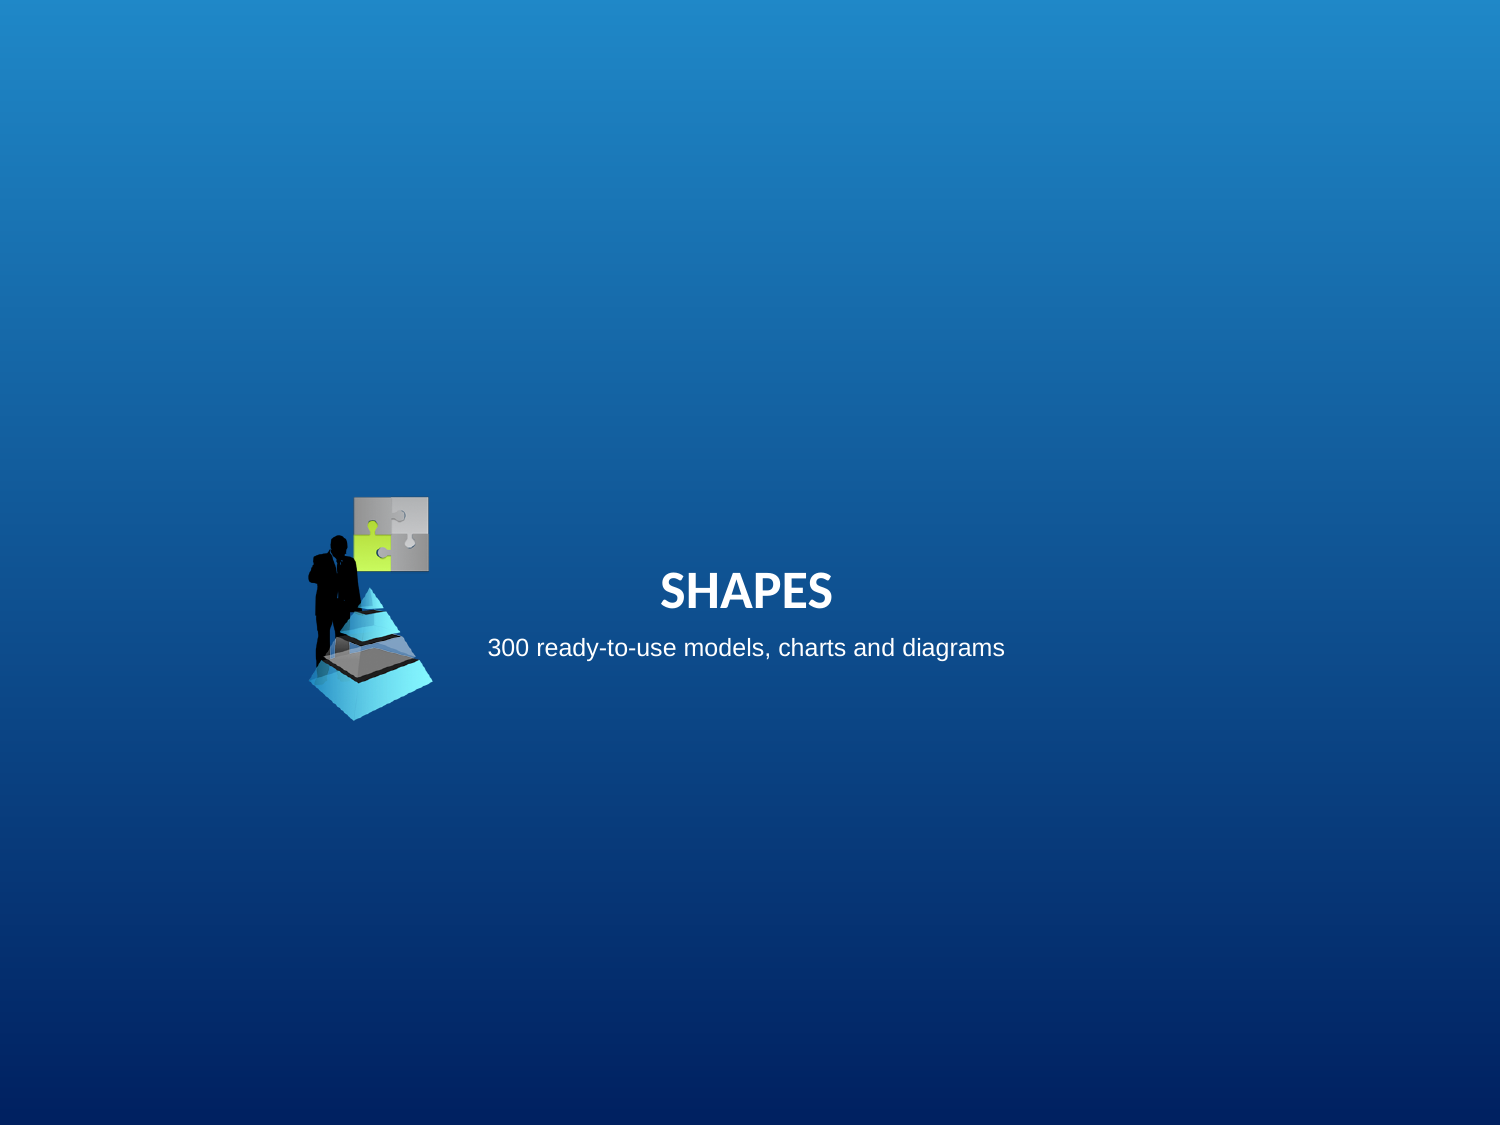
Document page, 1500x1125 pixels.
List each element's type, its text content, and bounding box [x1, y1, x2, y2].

text_box 300 ready-to-use models, charts and diagrams [472, 624, 1022, 669]
picture [307, 491, 433, 766]
text_box SHAPES [468, 521, 1025, 652]
text_box [0, 0, 1500, 1125]
